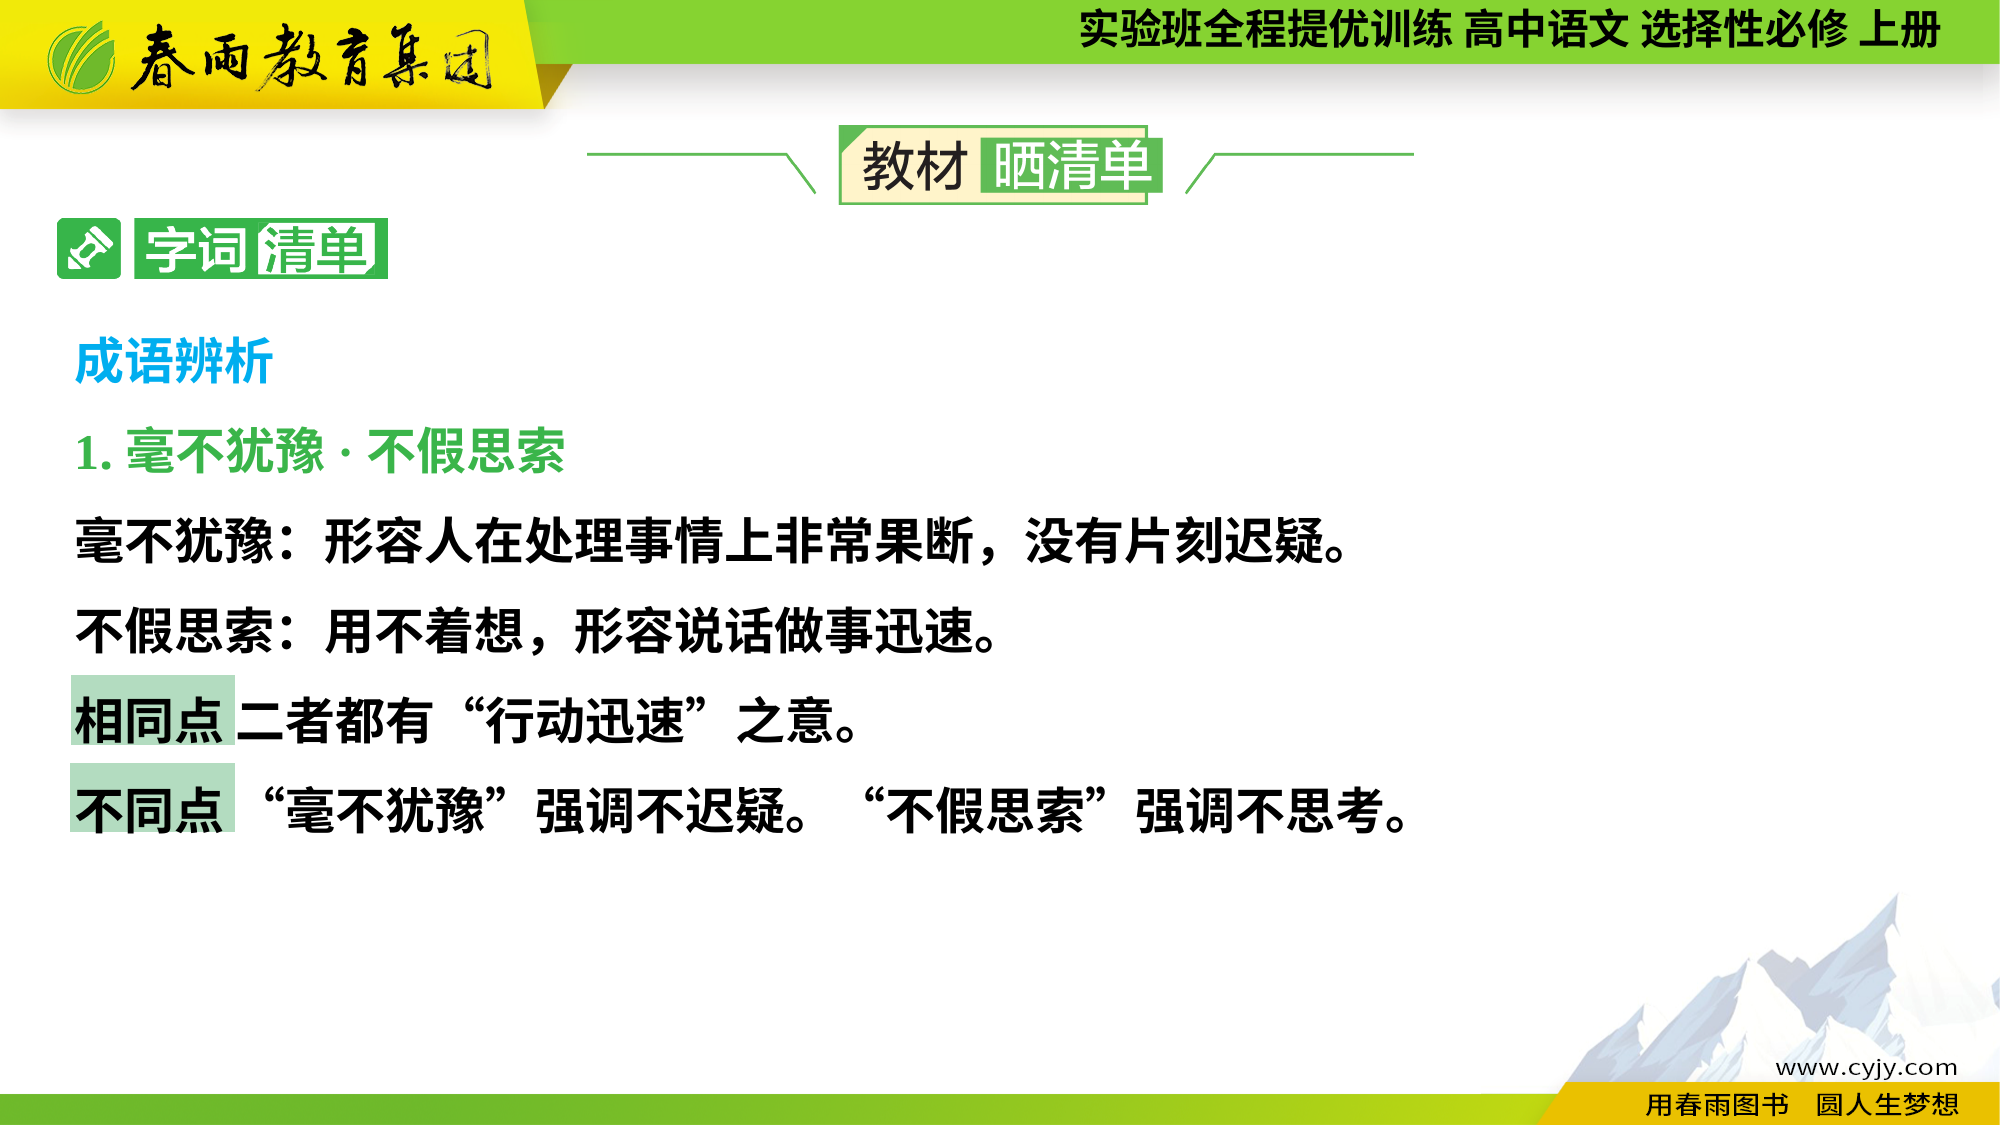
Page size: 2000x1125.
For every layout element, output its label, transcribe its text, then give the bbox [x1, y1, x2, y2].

picture [0, 0, 2000, 1125]
list 成语辨析 1.毫不犹豫·不假思索 毫不犹豫：形容人在处理事情上非常果断，没有片刻迟疑。 不假思索：用不着想，形容说话做事迅速。 相同点 二者都有“行动迅速”之意。 不同点 “毫不犹豫”强调不迟疑。“不假思索”强调不思考。 [59, 292, 1944, 853]
